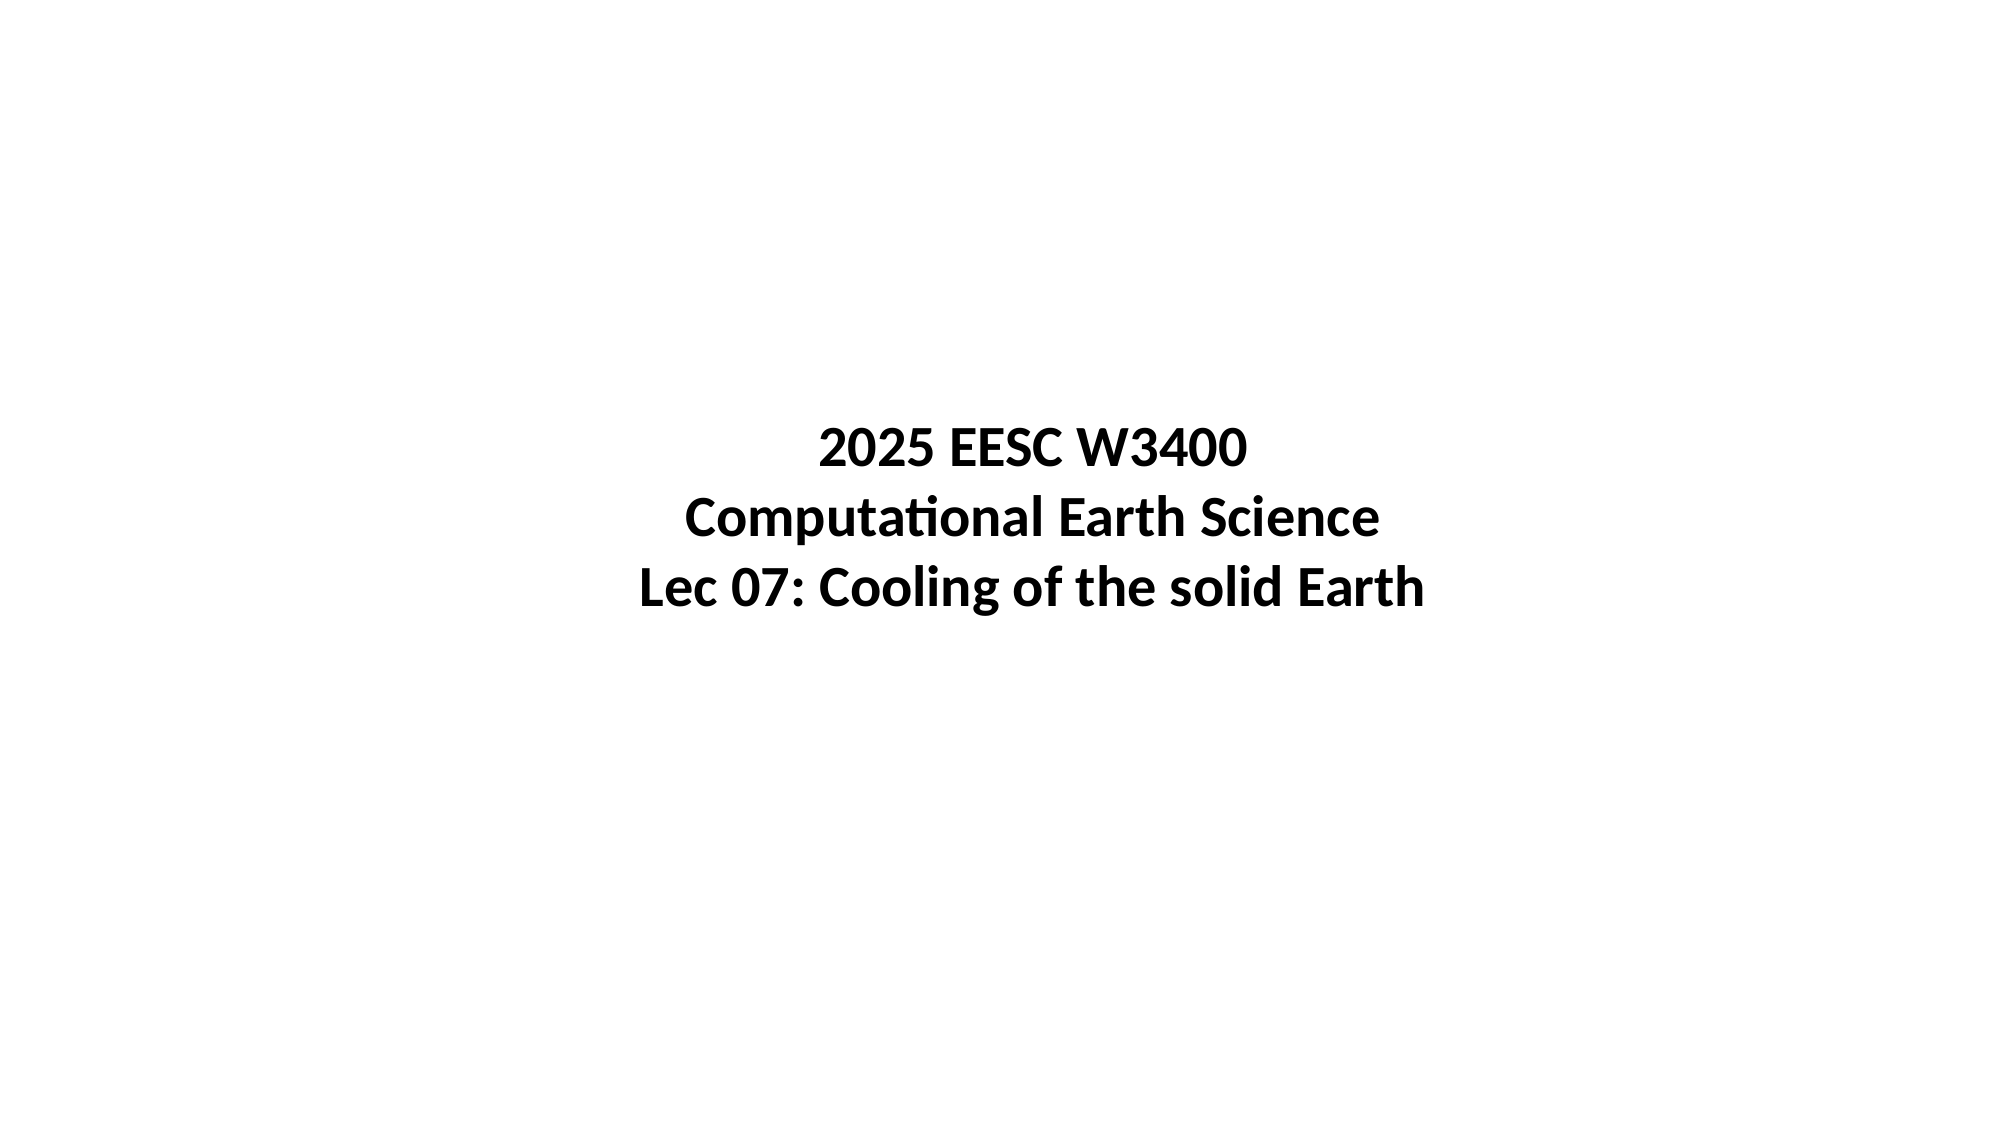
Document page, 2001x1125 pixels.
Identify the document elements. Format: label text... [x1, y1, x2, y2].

text_box 2025 EESC W3400 Computational Earth Science Lec 07: Cooling of the solid Earth [147, 400, 1919, 626]
